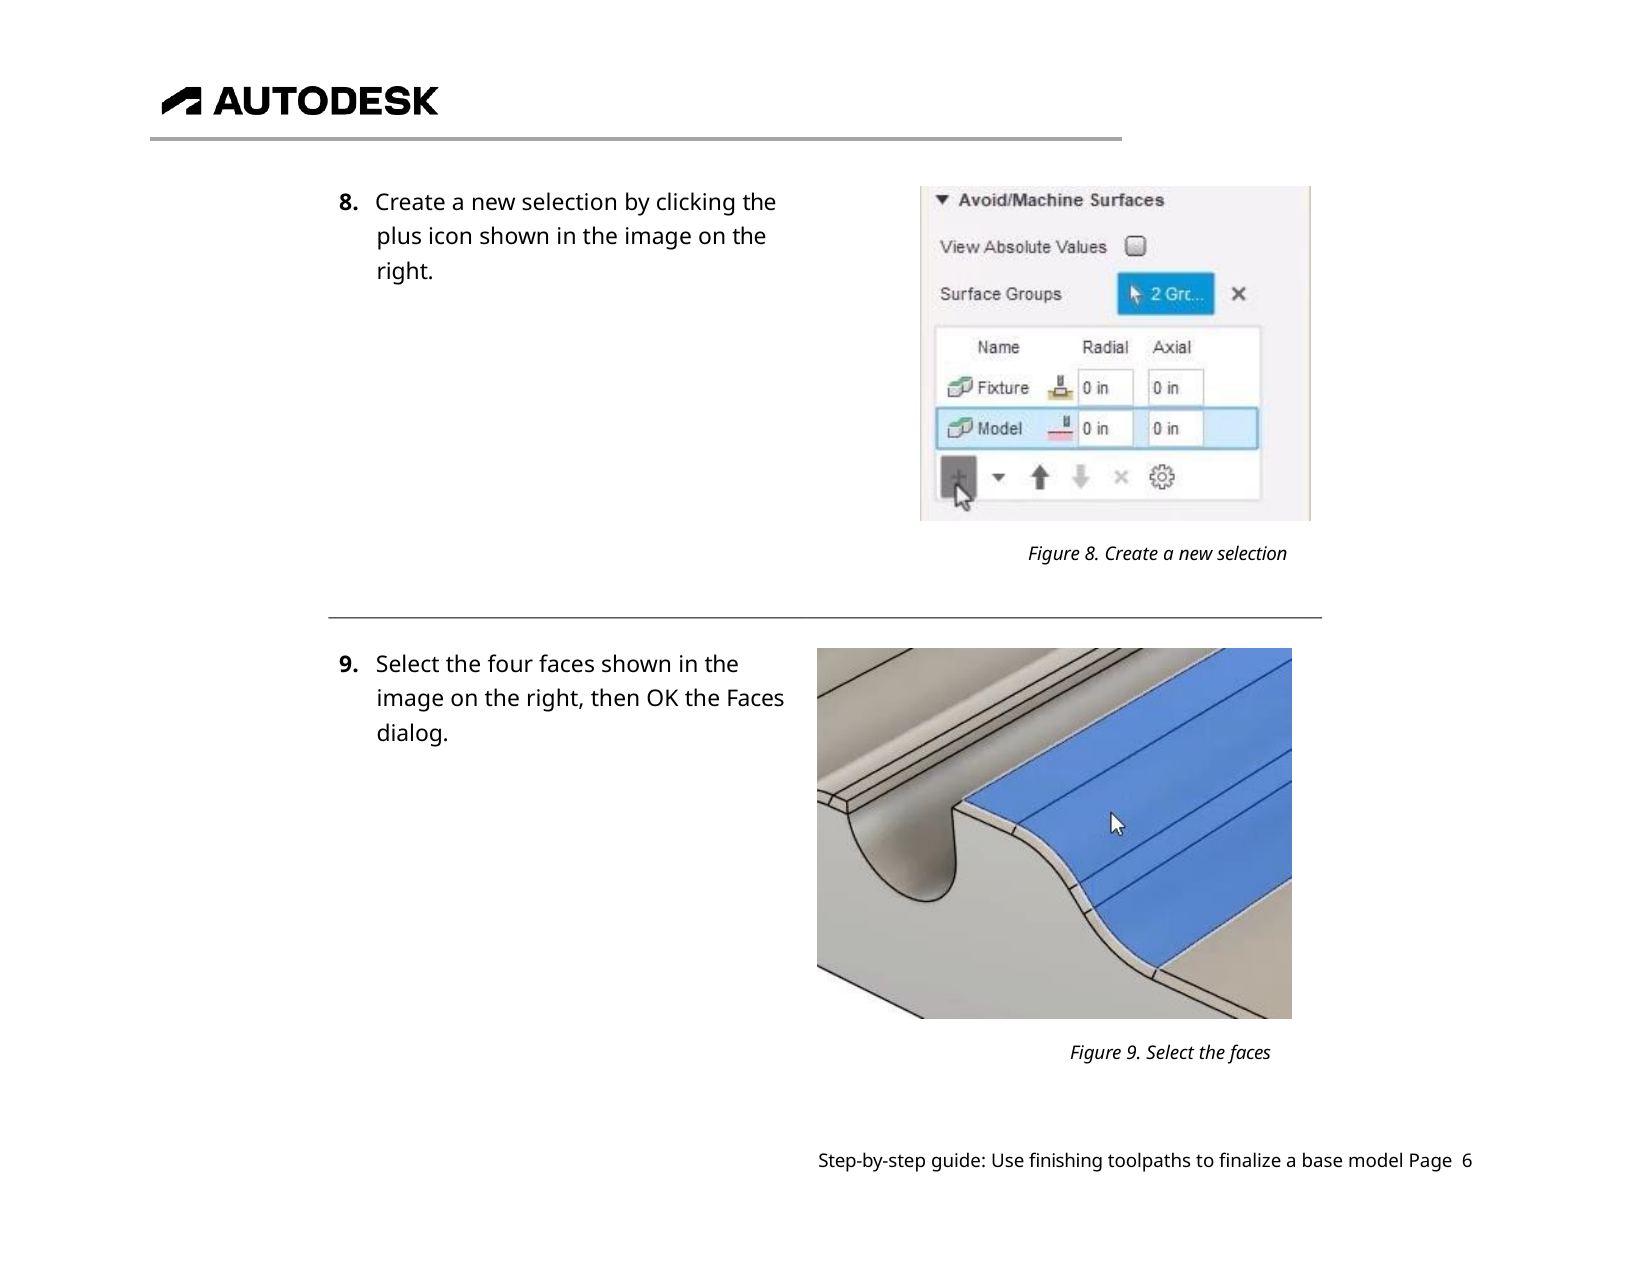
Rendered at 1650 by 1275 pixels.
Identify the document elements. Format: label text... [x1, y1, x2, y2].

text_box Figure 9. Select the faces [1067, 1038, 1295, 1064]
picture [817, 648, 1293, 1019]
slide_number Step-by-step guide: Use finishing toolpaths to finalize a base model Page 20 [816, 1145, 1509, 1275]
text_box Figure 8. Create a new selection [1026, 539, 1313, 564]
text_box 8. Create a new selection by clicking the plus icon shown in the image on the right. [337, 178, 786, 284]
picture [161, 86, 439, 115]
text_box 9. Select the four faces shown in the image on the right, then OK the Faces dialog. [337, 640, 786, 746]
picture [919, 186, 1311, 522]
